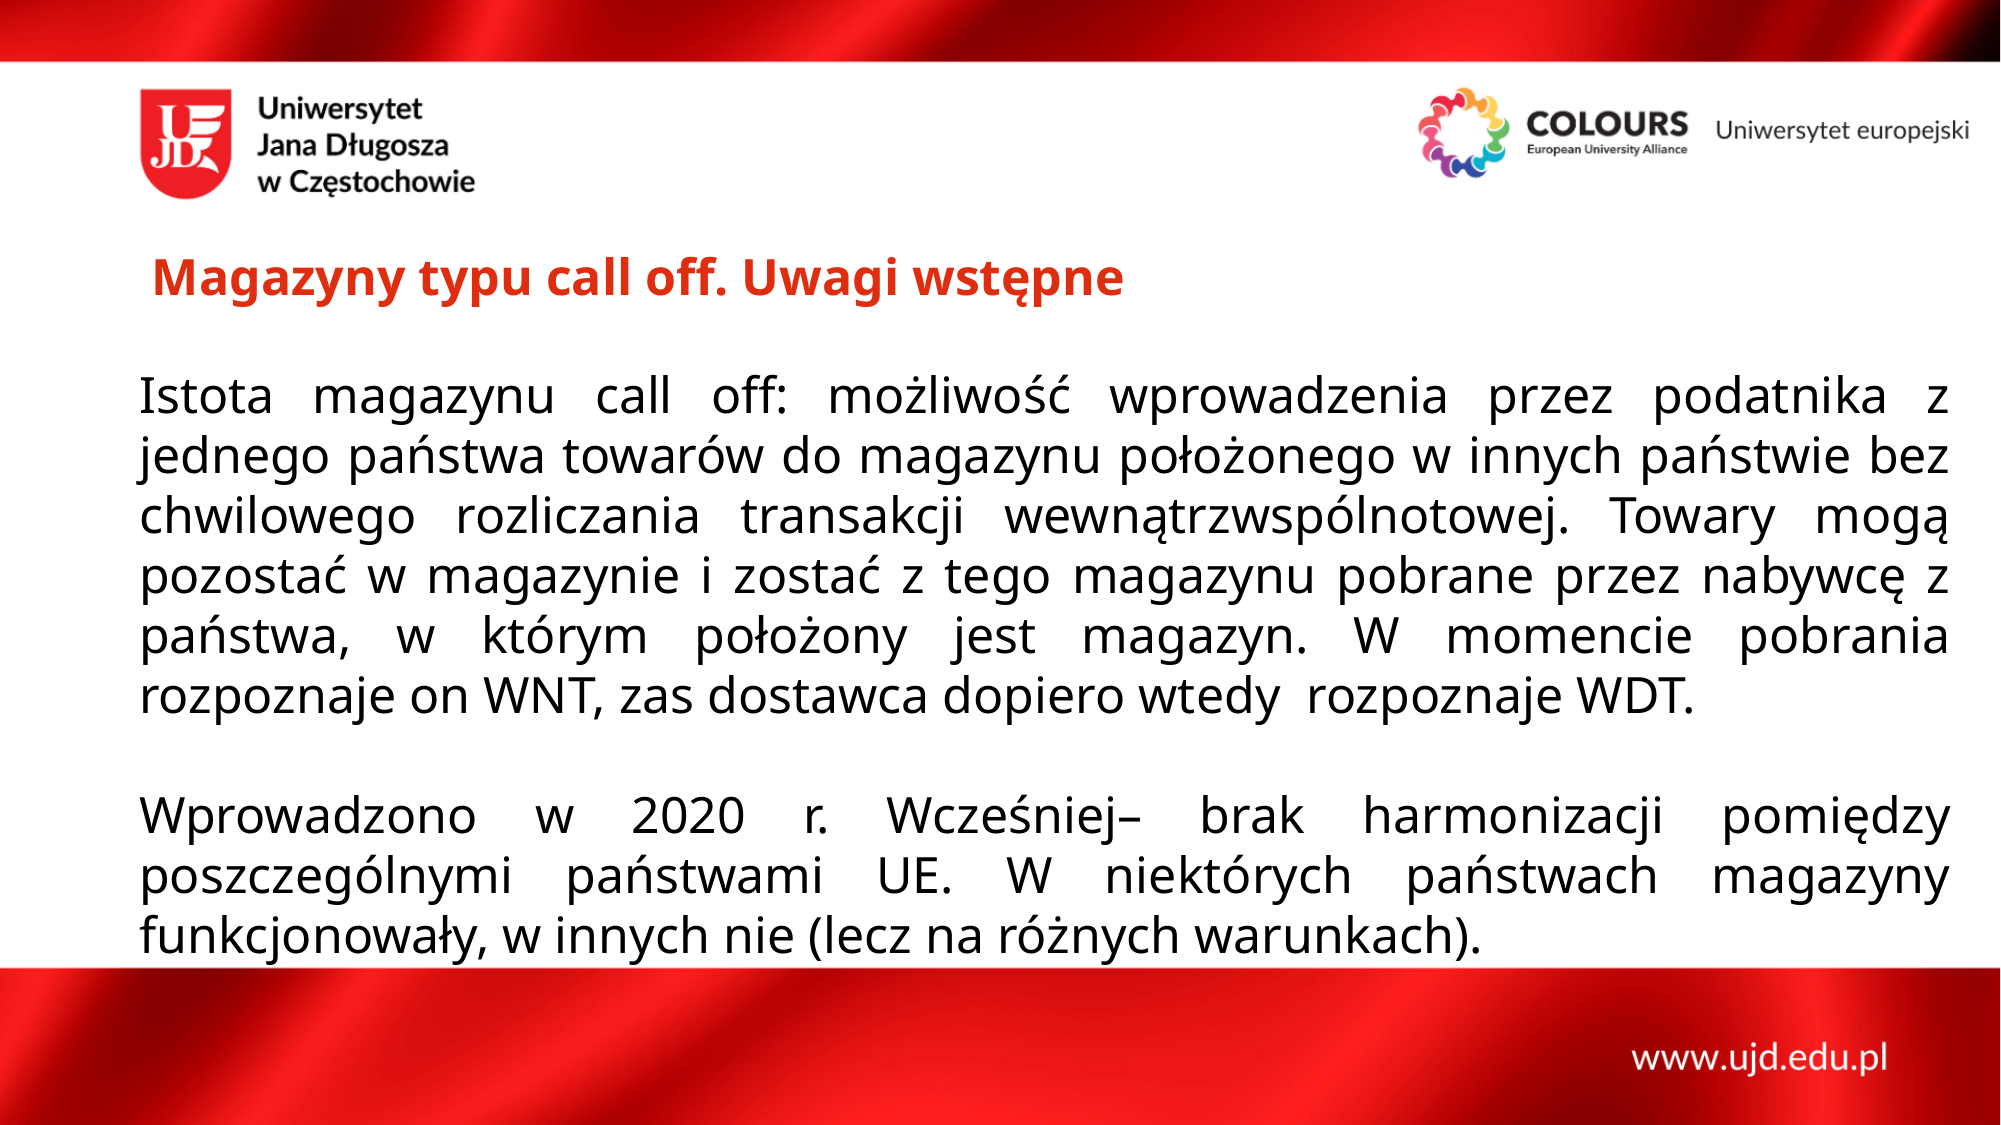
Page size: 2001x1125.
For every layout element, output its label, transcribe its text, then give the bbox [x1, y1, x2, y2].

text_box Istota magazynu call off: możliwość wprowadzenia przez podatnika z jednego państwa towarów do magazynu położonego w innych państwie bez chwilowego rozliczania transakcji wewnątrzwspólnotowej. Towary mogą pozostać w magazynie i zostać z tego magazynu pobrane przez nabywcę z państwa, w którym położony jest magazyn. W momencie pobrania rozpoznaje on WNT, zas dostawca dopiero wtedy rozpoznaje WDT. Wprowadzono w 2020 r. Wcześniej– brak harmonizacji pomiędzy poszczególnymi państwami UE. W niektórych państwach magazyny funkcjonowały, w innych nie (lecz na różnych warunkach). [124, 325, 1966, 1031]
text_box Magazyny typu call off. Uwagi wstępne [137, 238, 1819, 314]
picture [0, 0, 2001, 1125]
